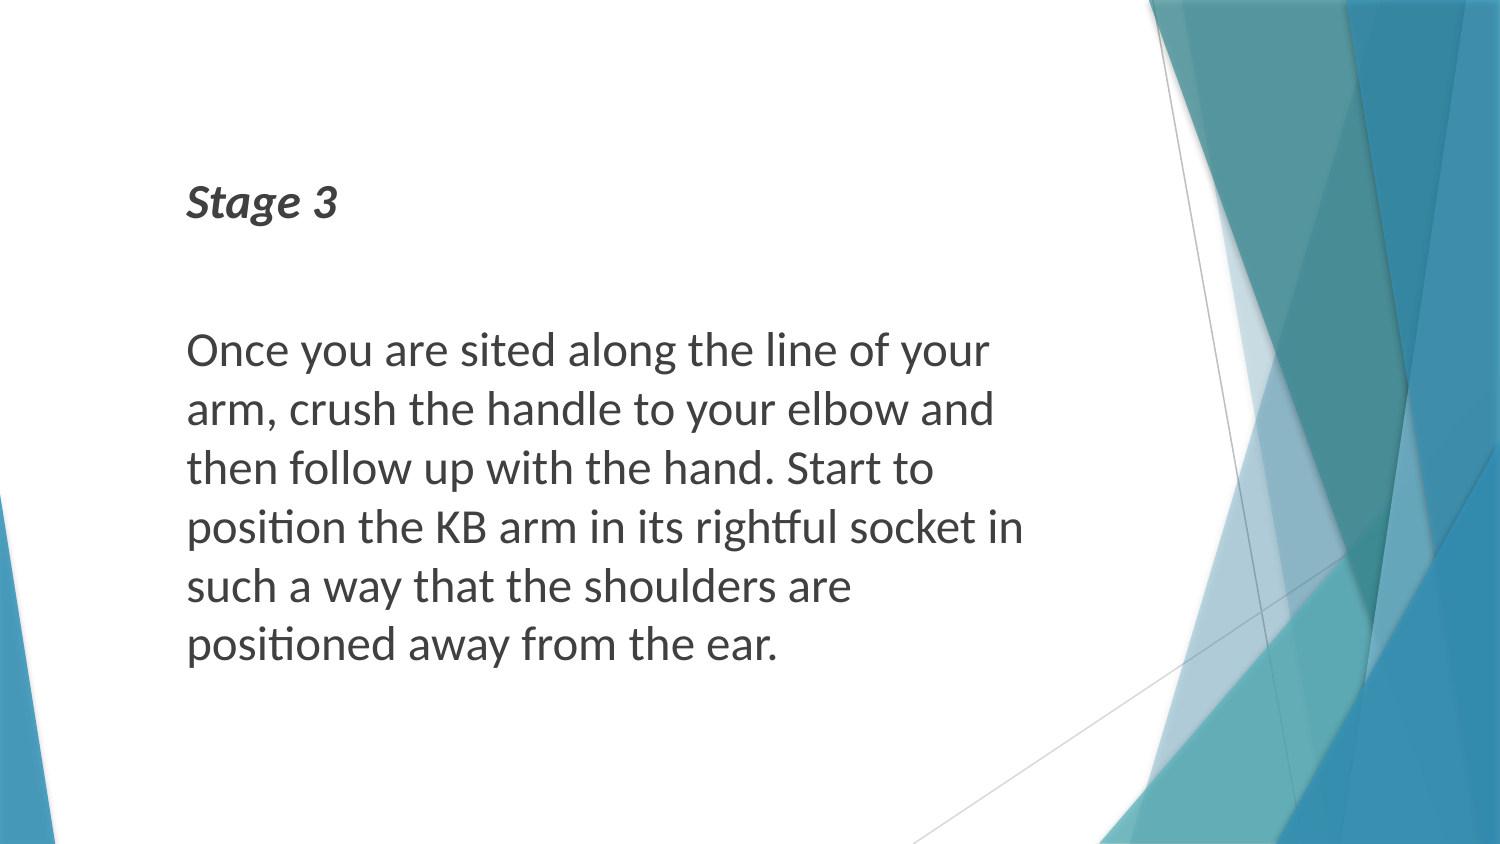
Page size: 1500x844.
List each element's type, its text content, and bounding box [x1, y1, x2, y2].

list Stage 3 Once you are sited along the line of your arm, crush the handle to your elbow and then follow up with the hand. Start to position the KB arm in its rightful socket in such a way that the shoulders are positioned away from the ear. [171, 161, 1058, 682]
